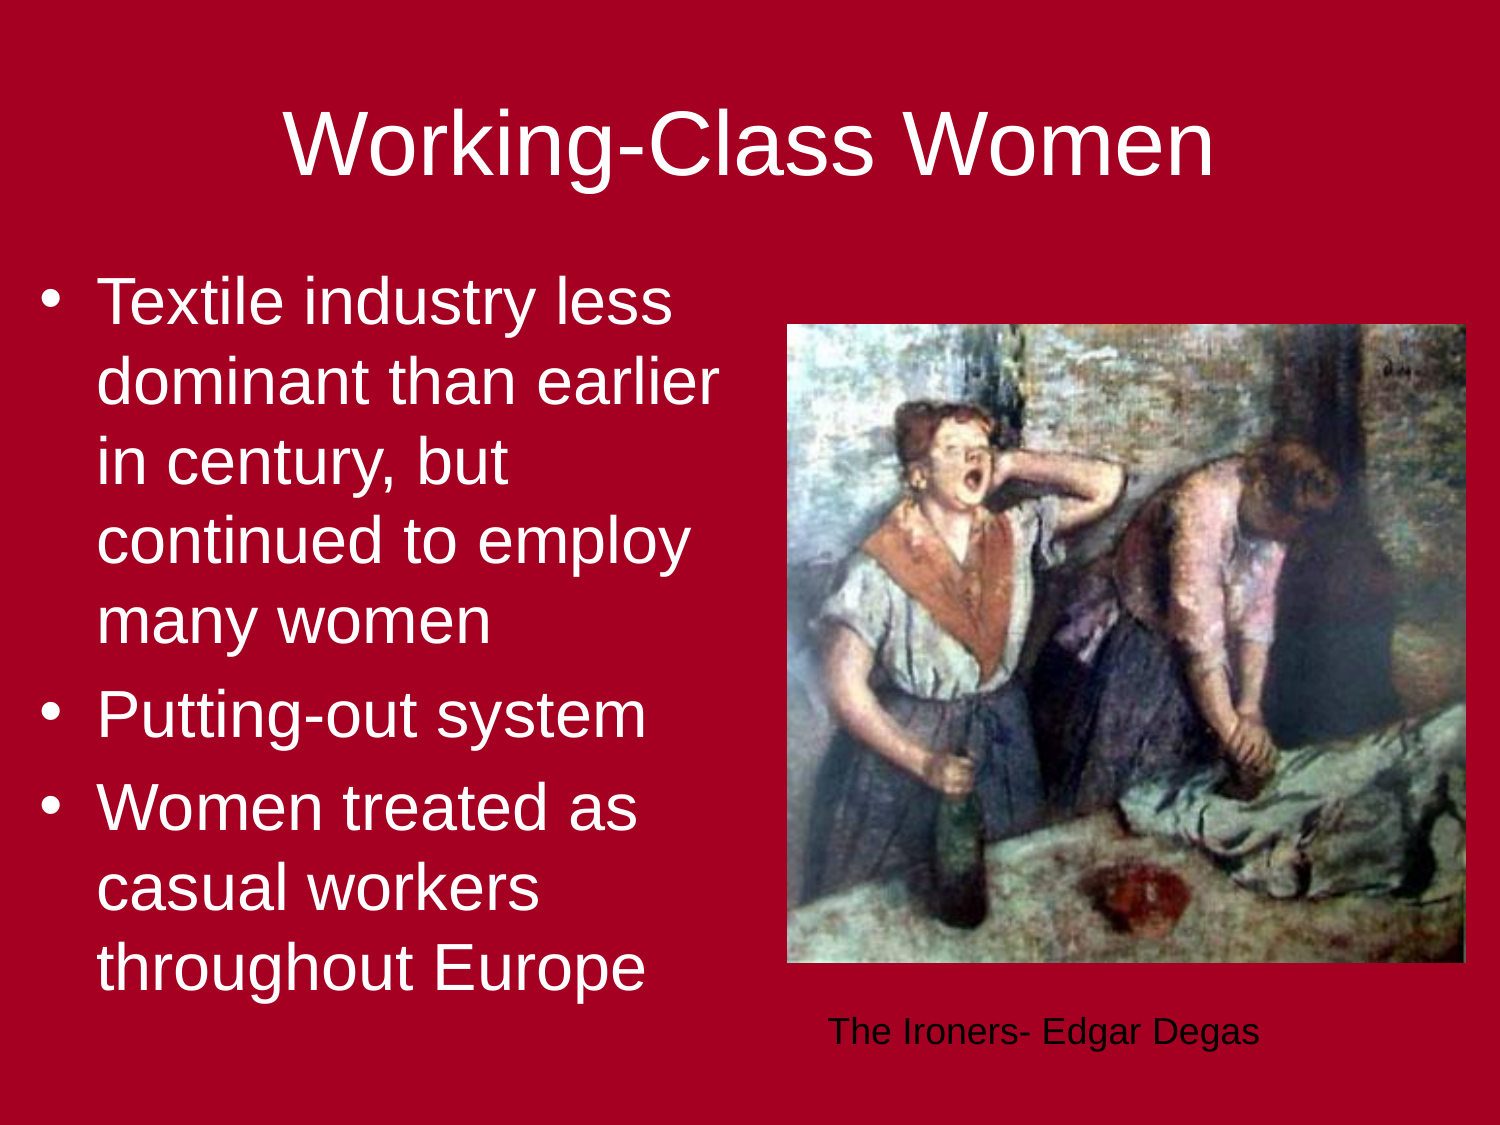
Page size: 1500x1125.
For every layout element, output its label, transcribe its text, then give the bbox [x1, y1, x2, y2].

text_box The Ironers- Edgar Degas [812, 999, 1500, 1063]
title Working-Class Women [75, 45, 1425, 233]
picture [787, 324, 1466, 963]
list Textile industry less dominant than earlier in century, but continued to employ many women Putting-out system Women treated as casual workers throughout Europe [24, 249, 763, 993]
